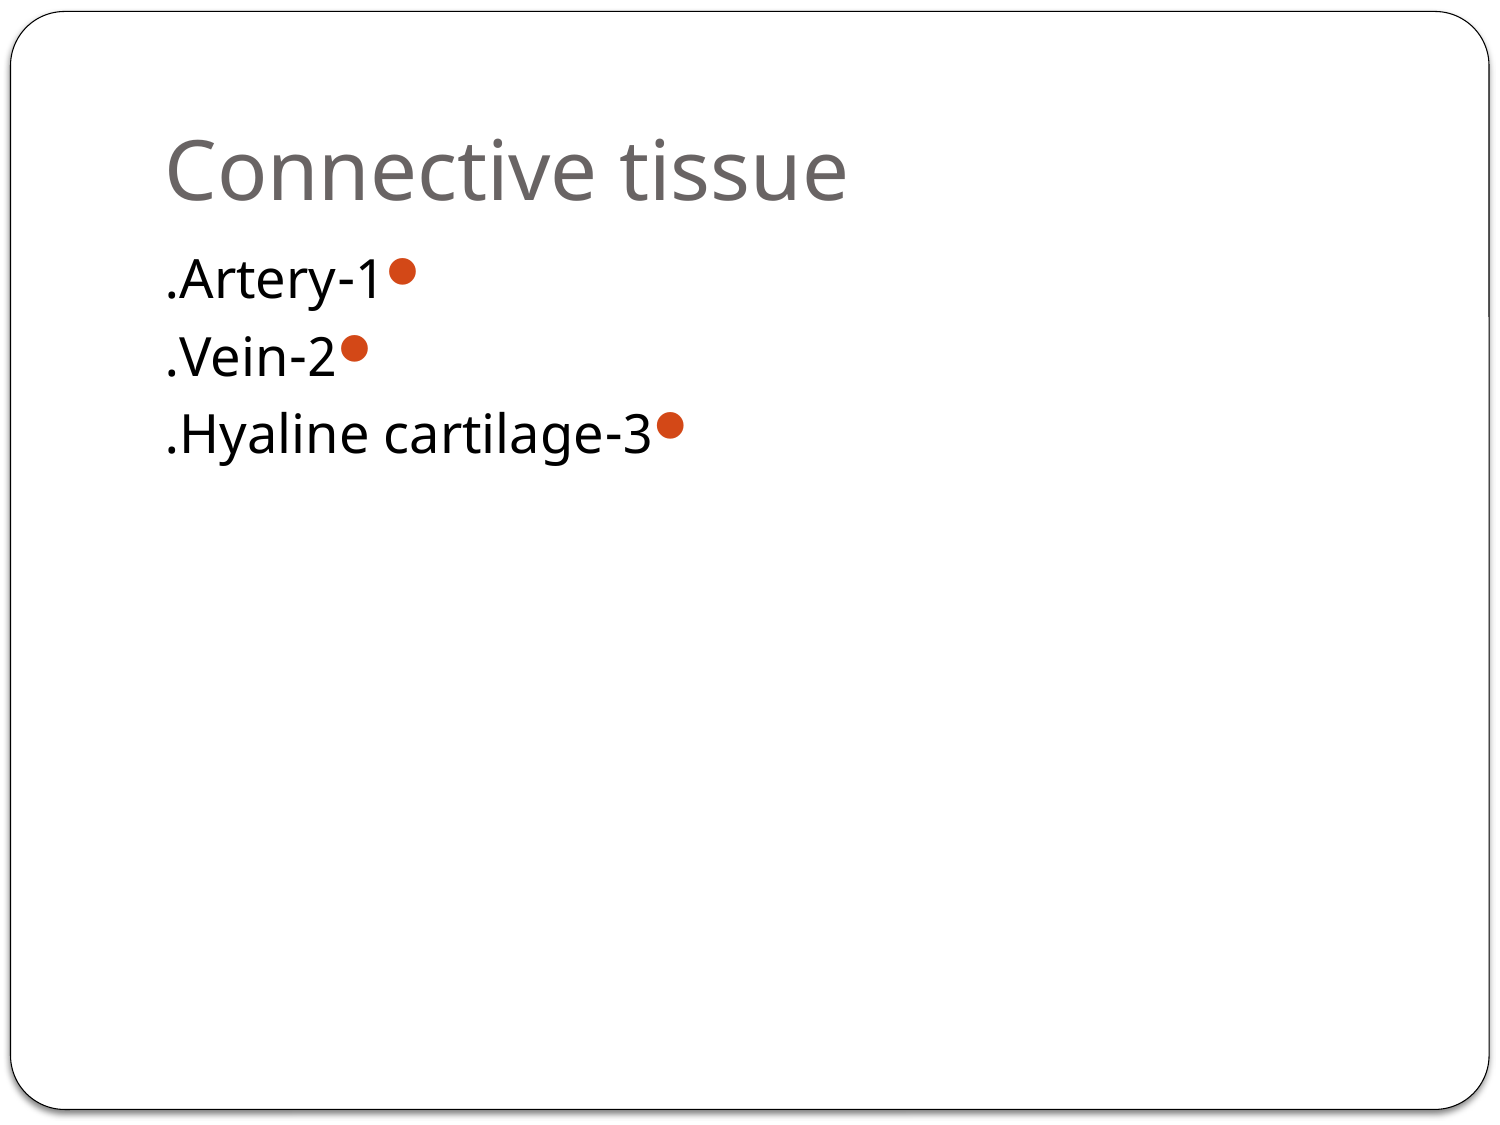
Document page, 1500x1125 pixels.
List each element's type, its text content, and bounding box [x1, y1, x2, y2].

list 1-Artery. 2-Vein. 3-Hyaline cartilage. [150, 237, 1425, 988]
title Connective tissue [150, 45, 1425, 233]
